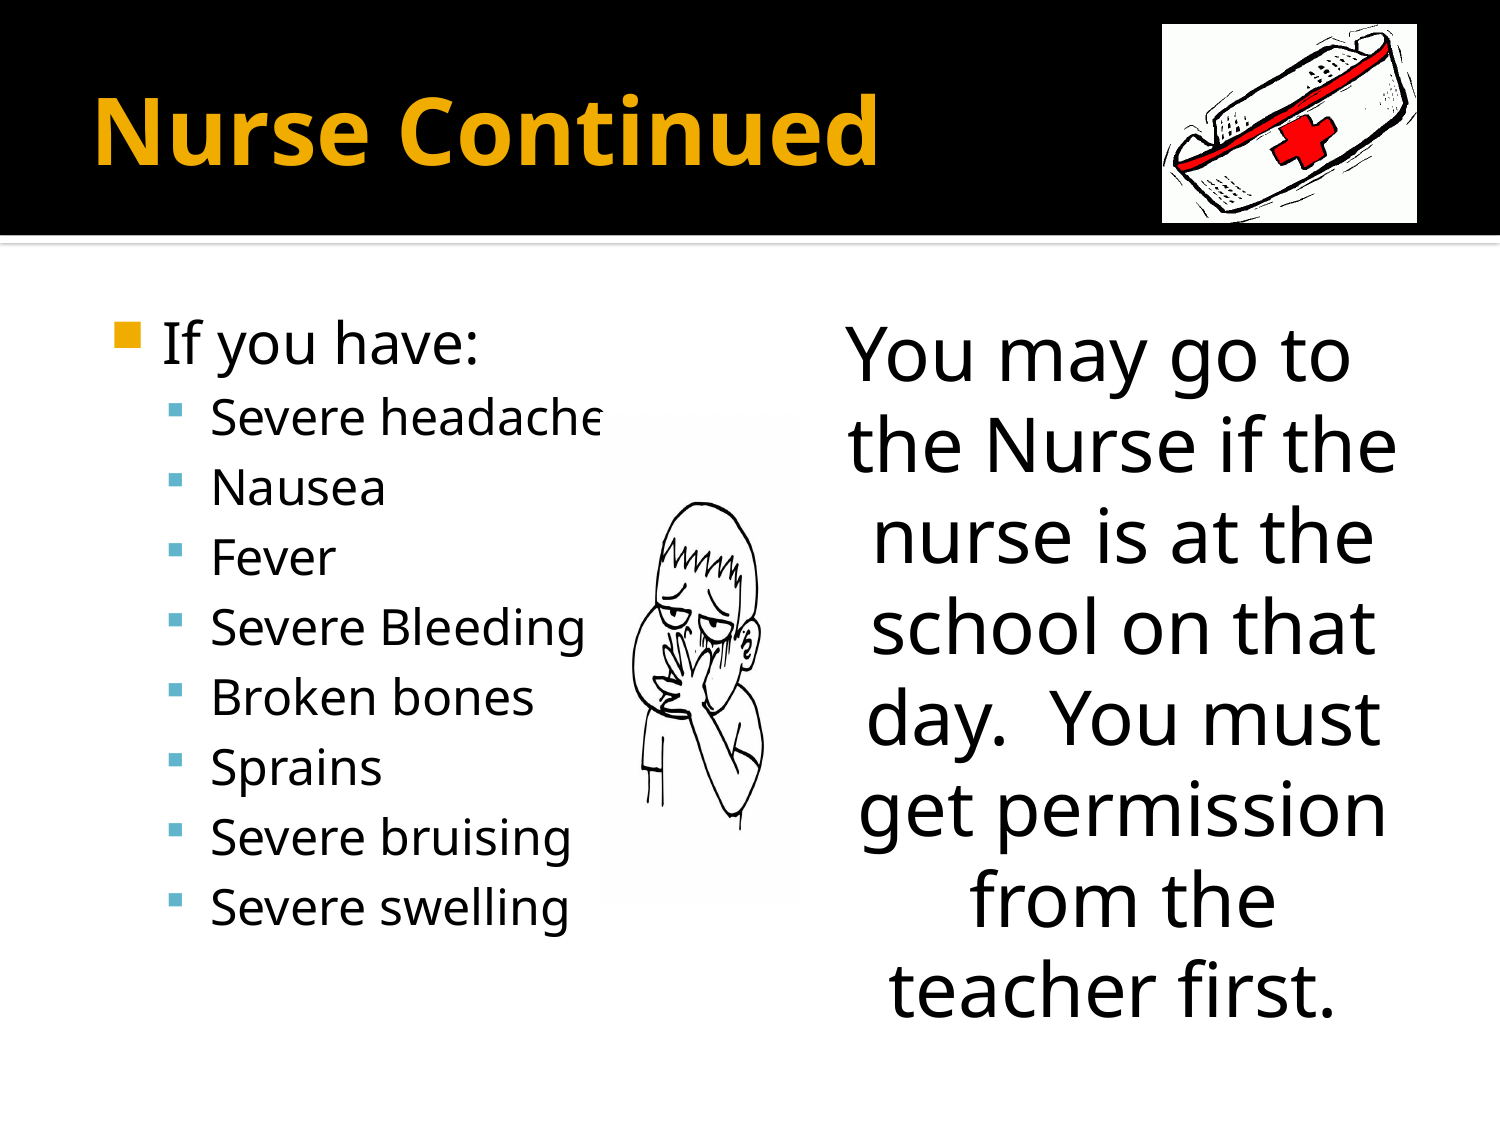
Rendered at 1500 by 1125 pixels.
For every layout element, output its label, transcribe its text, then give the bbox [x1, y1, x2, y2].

picture [1162, 24, 1417, 223]
list You may go to the Nurse if the nurse is at the school on that day. You must get permission from the teacher first. [762, 291, 1425, 1050]
title Nurse Continued [75, 24, 1425, 231]
list If you have: Severe headache Nausea Fever Severe Bleeding Broken bones Sprains Severe bruising Severe swelling [75, 291, 738, 1050]
picture [599, 412, 799, 905]
